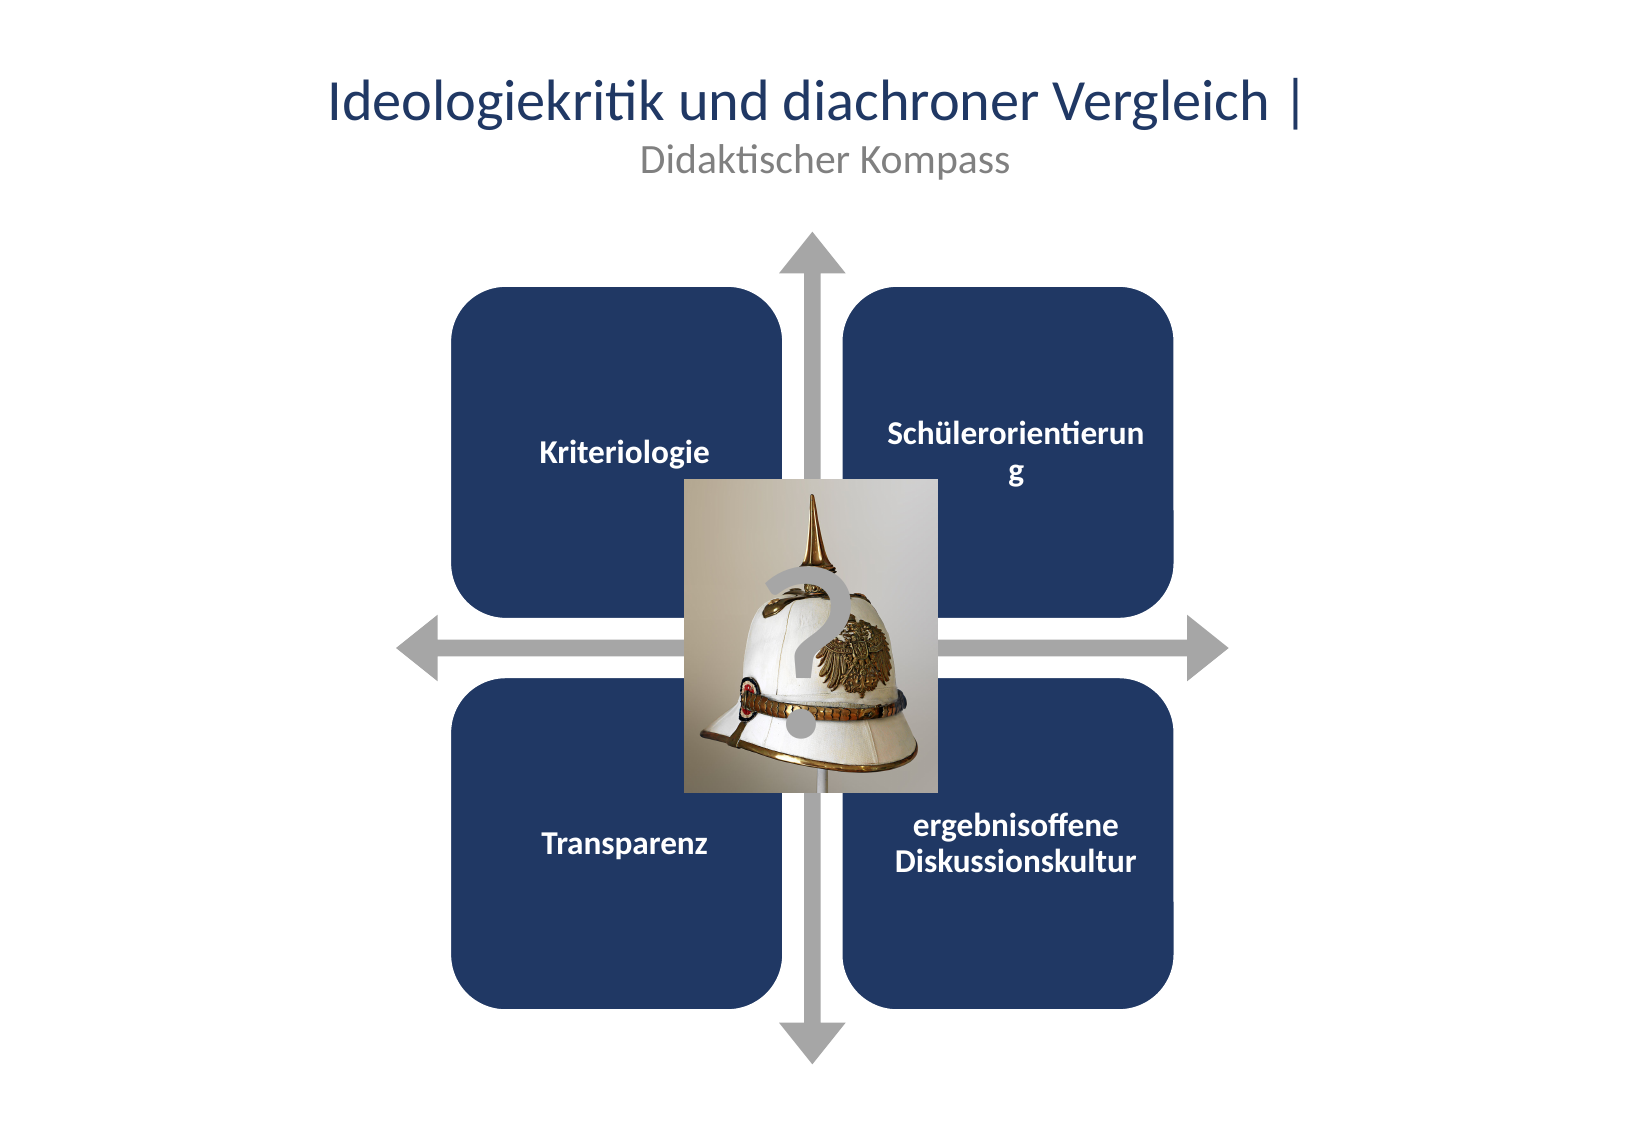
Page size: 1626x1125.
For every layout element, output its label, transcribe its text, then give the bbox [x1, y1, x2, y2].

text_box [70, 231, 1555, 1065]
text_box Ideologiekritik und diachroner Vergleich | Didaktischer Kompass [57, 54, 1594, 190]
picture [684, 479, 938, 793]
